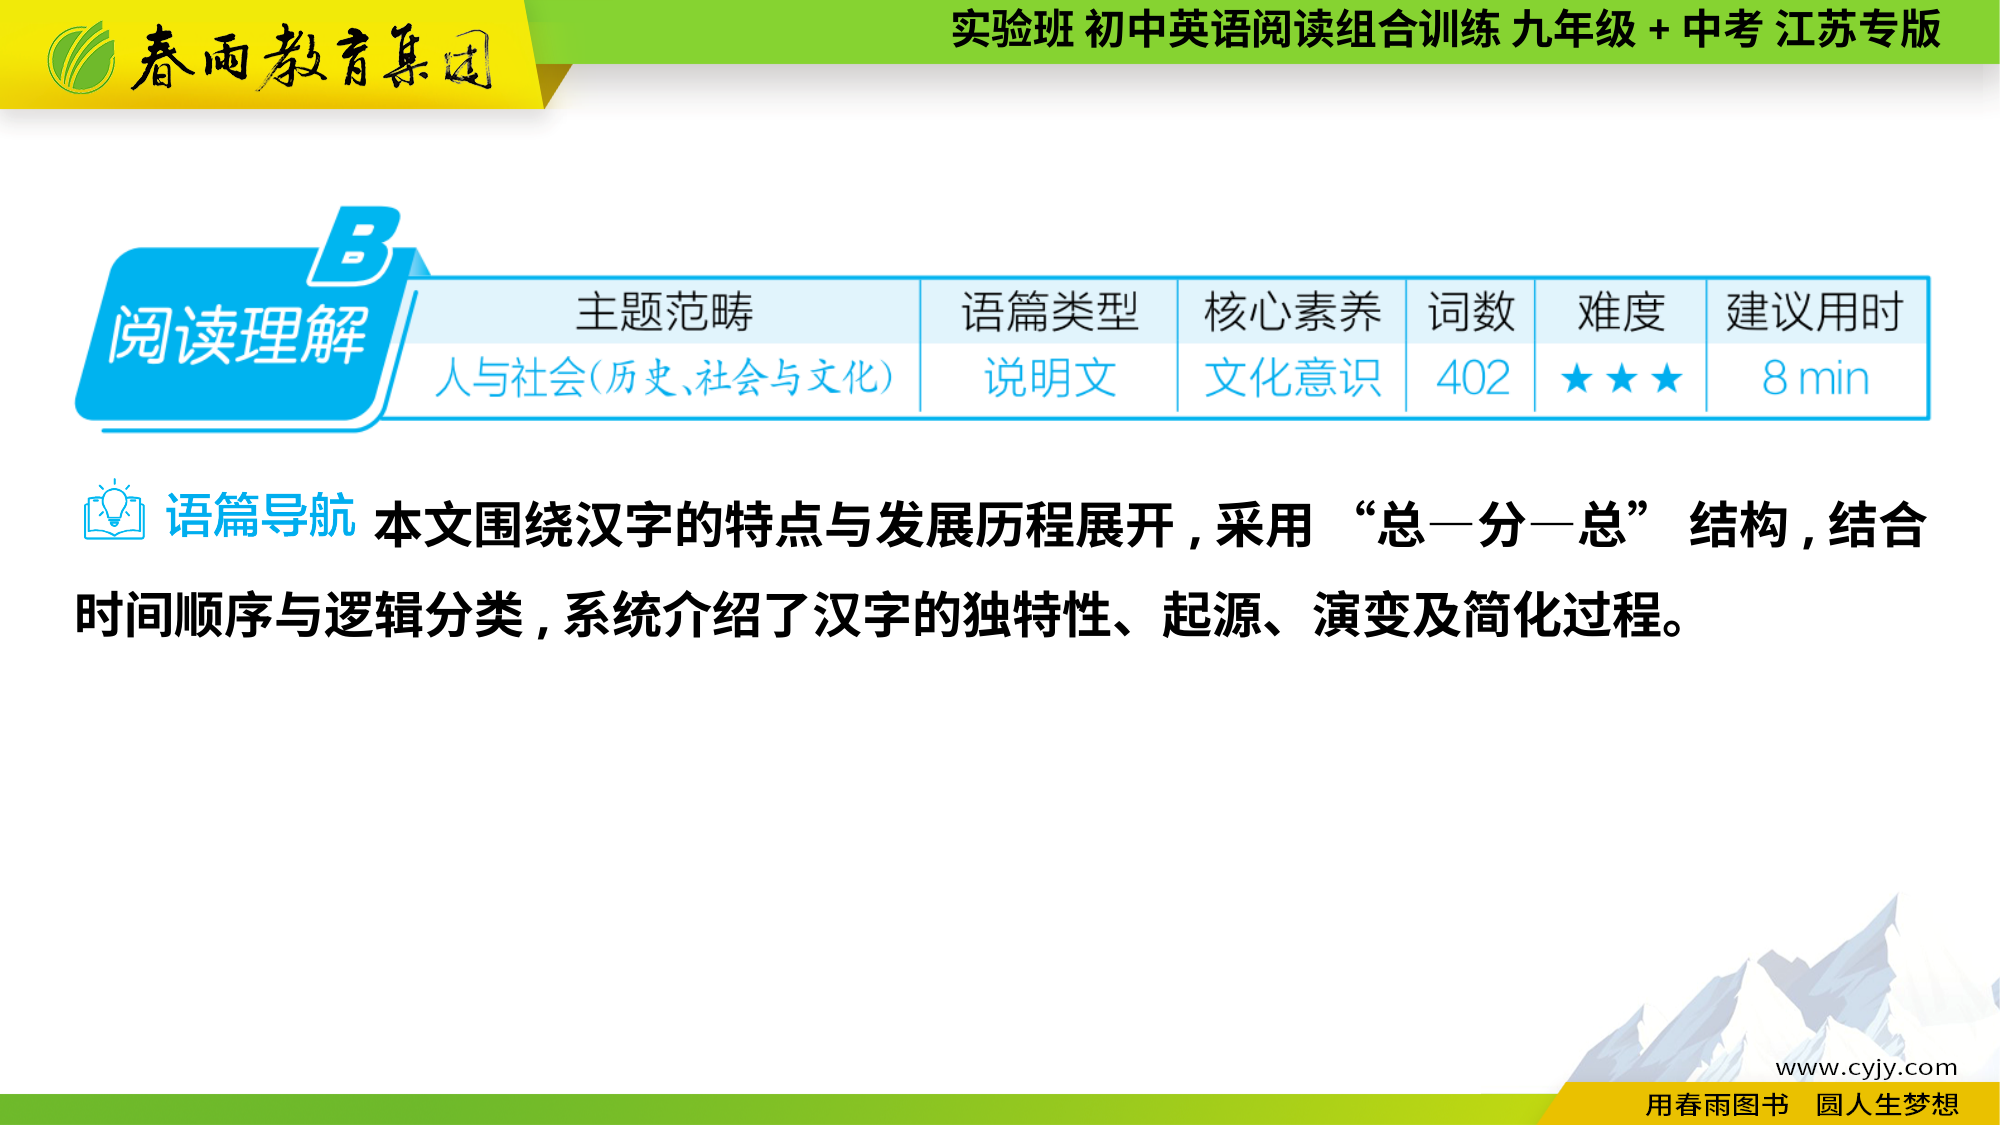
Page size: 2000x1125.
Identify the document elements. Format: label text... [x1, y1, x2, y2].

picture [0, 0, 2000, 1125]
list 本文围绕汉字的特点与发展历程展开,采用 “总—分—总” 结构,结合时间顺序与逻辑分类,系统介绍了汉字的独特性、起源、演变及简化过程。 [59, 456, 1944, 642]
